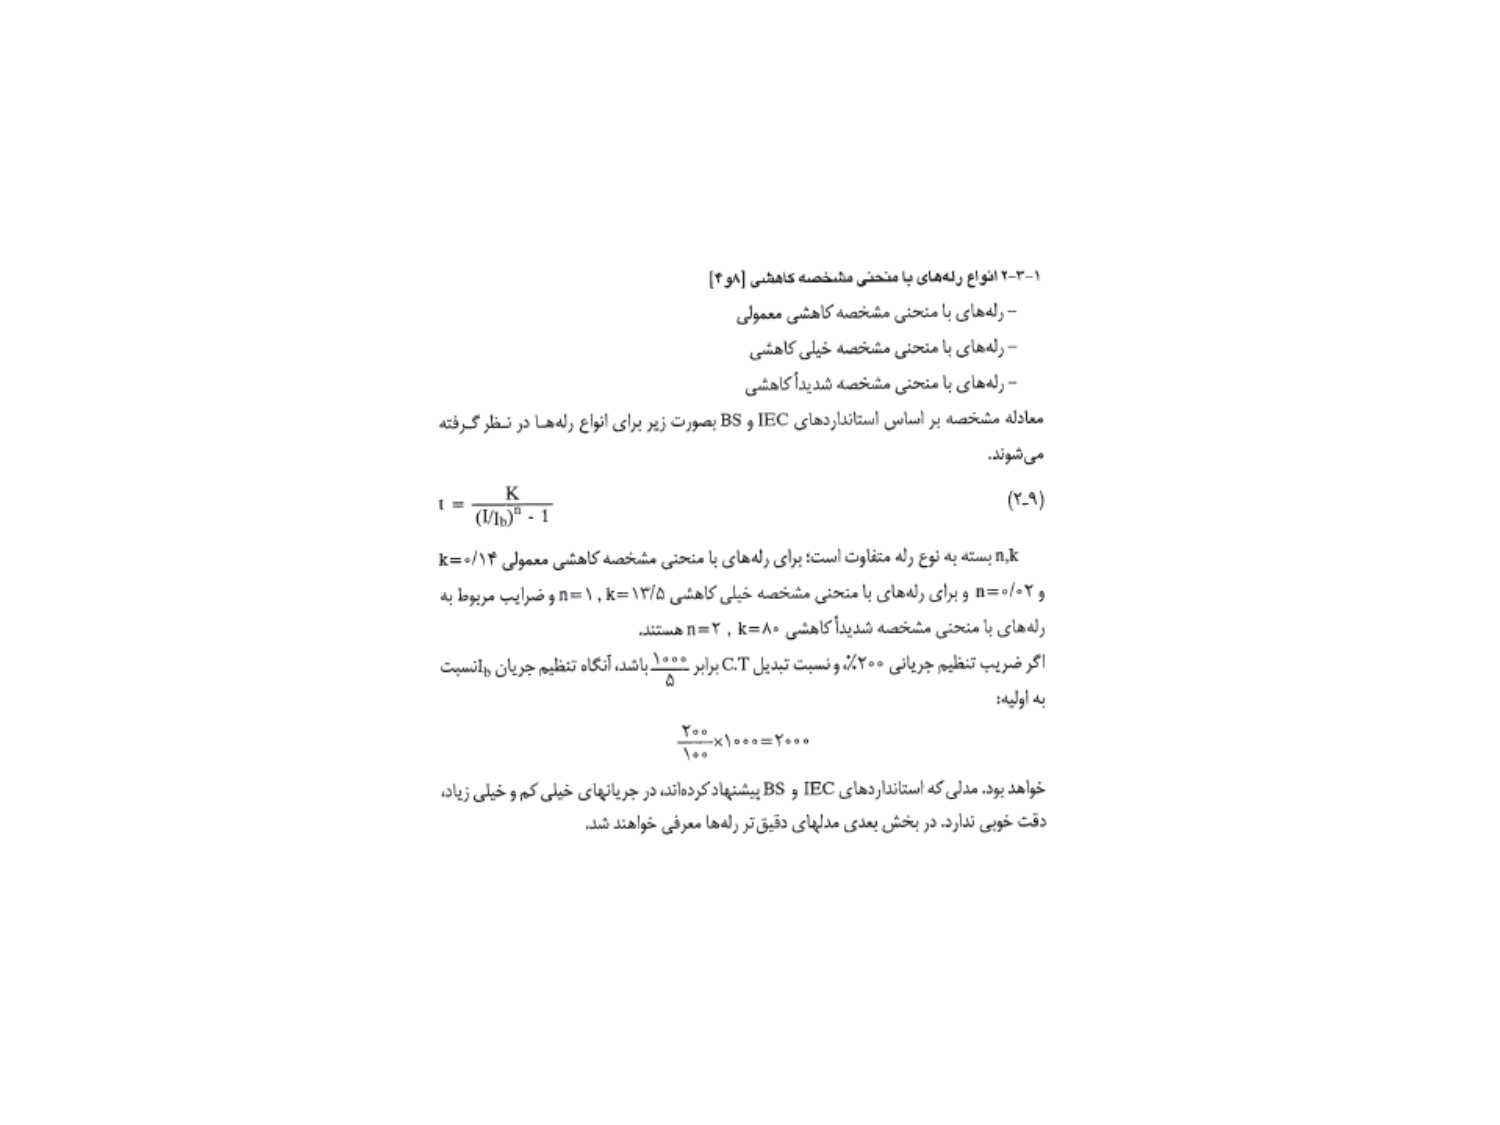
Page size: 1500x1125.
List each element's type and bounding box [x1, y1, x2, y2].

picture [402, 253, 1098, 890]
